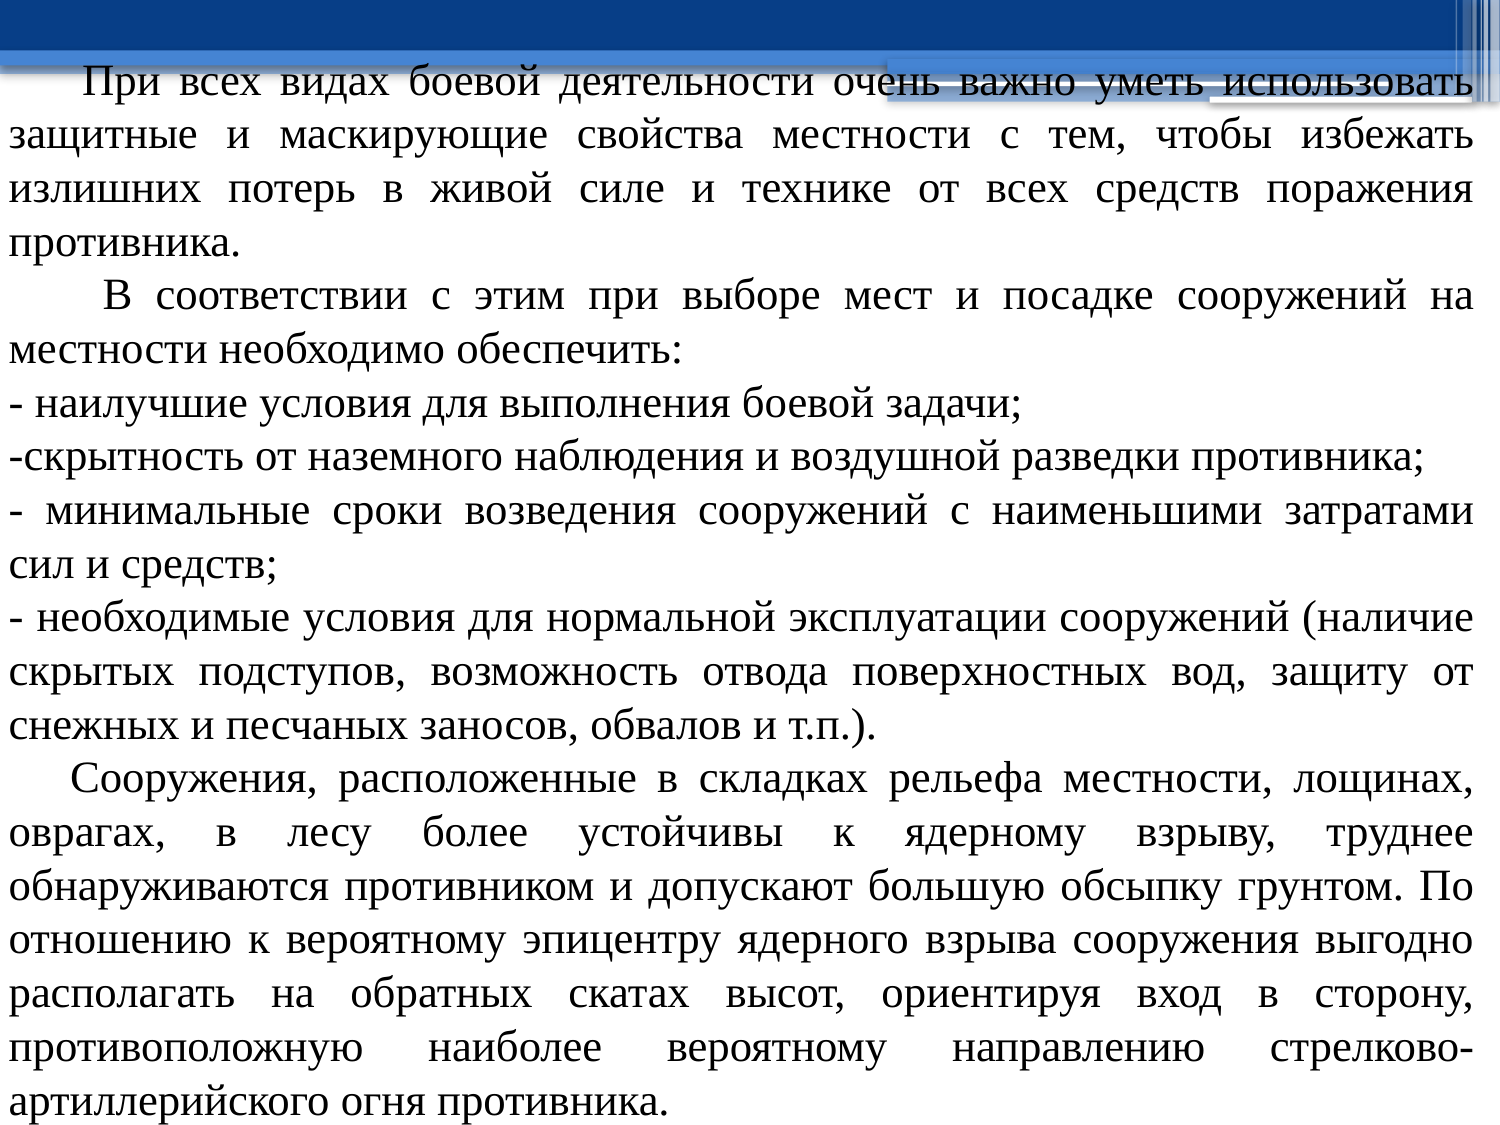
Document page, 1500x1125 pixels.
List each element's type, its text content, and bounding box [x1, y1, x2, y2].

text_box При всех видах боевой деятельности очень важно уметь использовать защитные и маскирующие свойства местности с тем, чтобы избежать излишних потерь в живой силе и технике от всех средств поражения противника. В соответствии с этим при выборе мест и посадке сооружений на местности необходимо обеспечить: - наилучшие условия для выполнения боевой задачи; -скрытность от наземного наблюдения и воздушной разведки противника; - минимальные сроки возведения сооружений с наименьшими затратами сил и средств; - необходимые условия для нормальной эксплуатации сооружений (наличие скрытых подступов, возможность отвода поверхностных вод, защиту от снежных и песчаных заносов, обвалов и т.п.). Сооружения, расположенные в складках рельефа местности, лощинах, оврагах, в лесу более устойчивы к ядерному взрыву, труднее обнаруживаются противником и допускают большую обсыпку грунтом. По отношению к вероятному эпицентру ядерного взрыва сооружения выгодно располагать на обратных скатах высот, ориентируя вход в сторону, противоположную наиболее вероятному направлению стрелково-артиллерийского огня противника. [0, 42, 1491, 1125]
